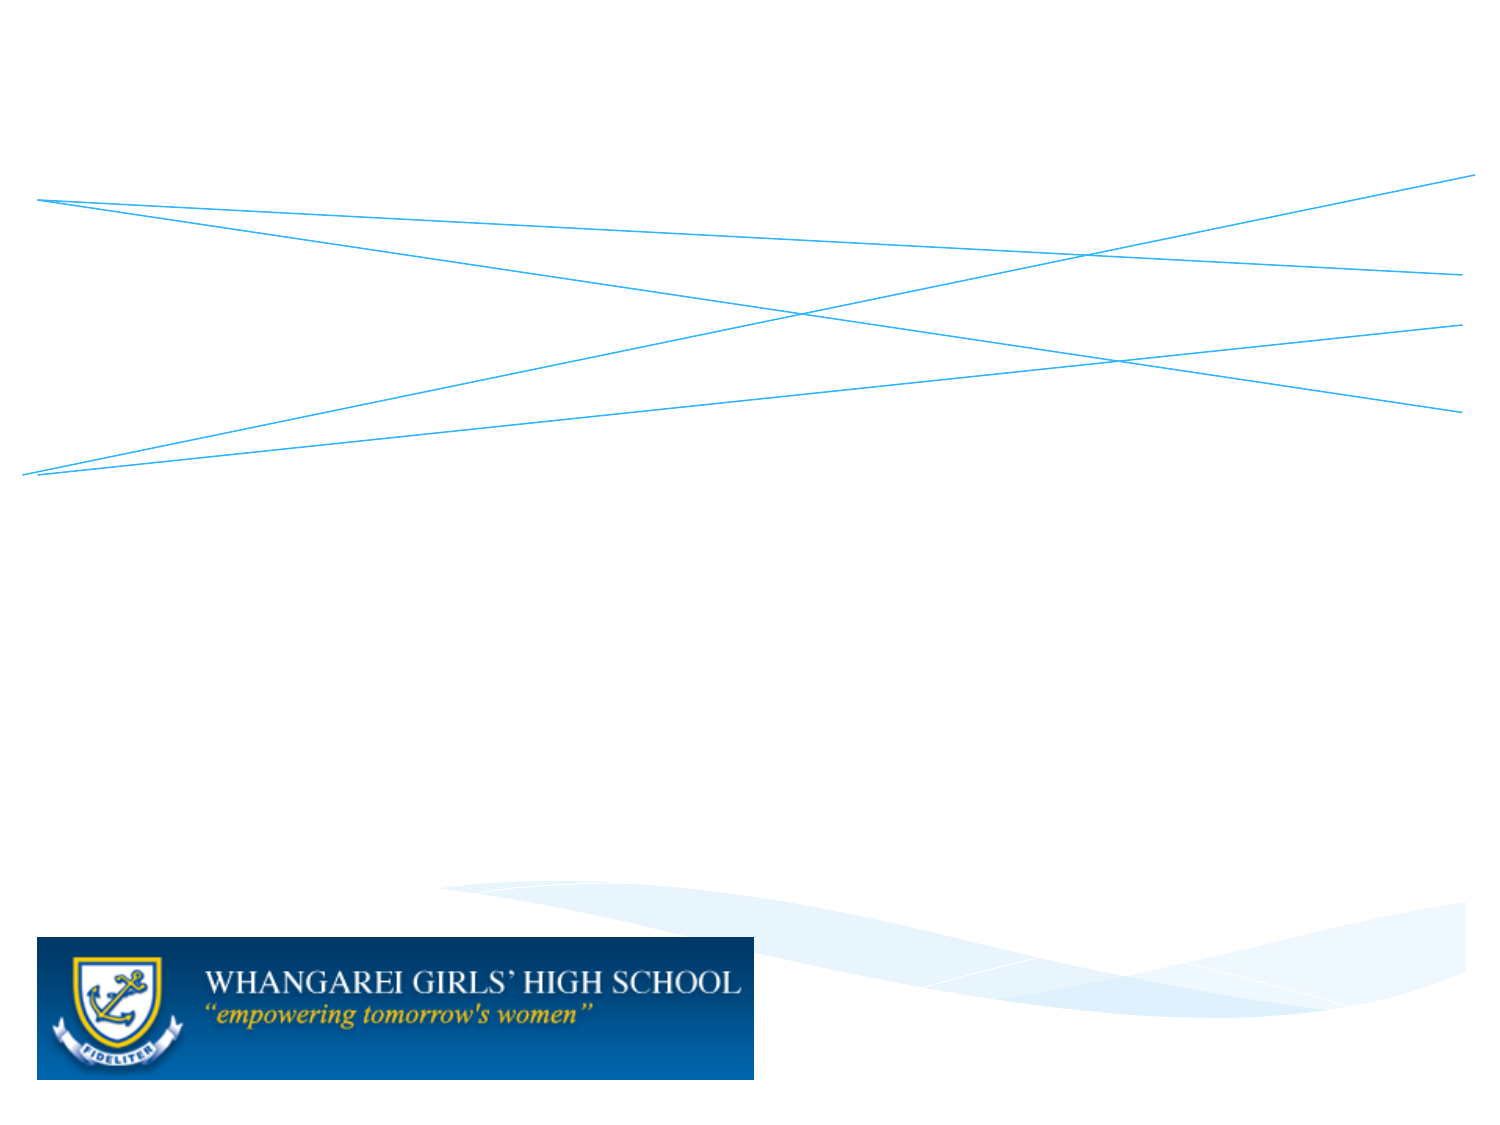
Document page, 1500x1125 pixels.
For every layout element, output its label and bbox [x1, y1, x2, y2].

text_box [22, 174, 1476, 476]
picture [37, 937, 754, 1080]
